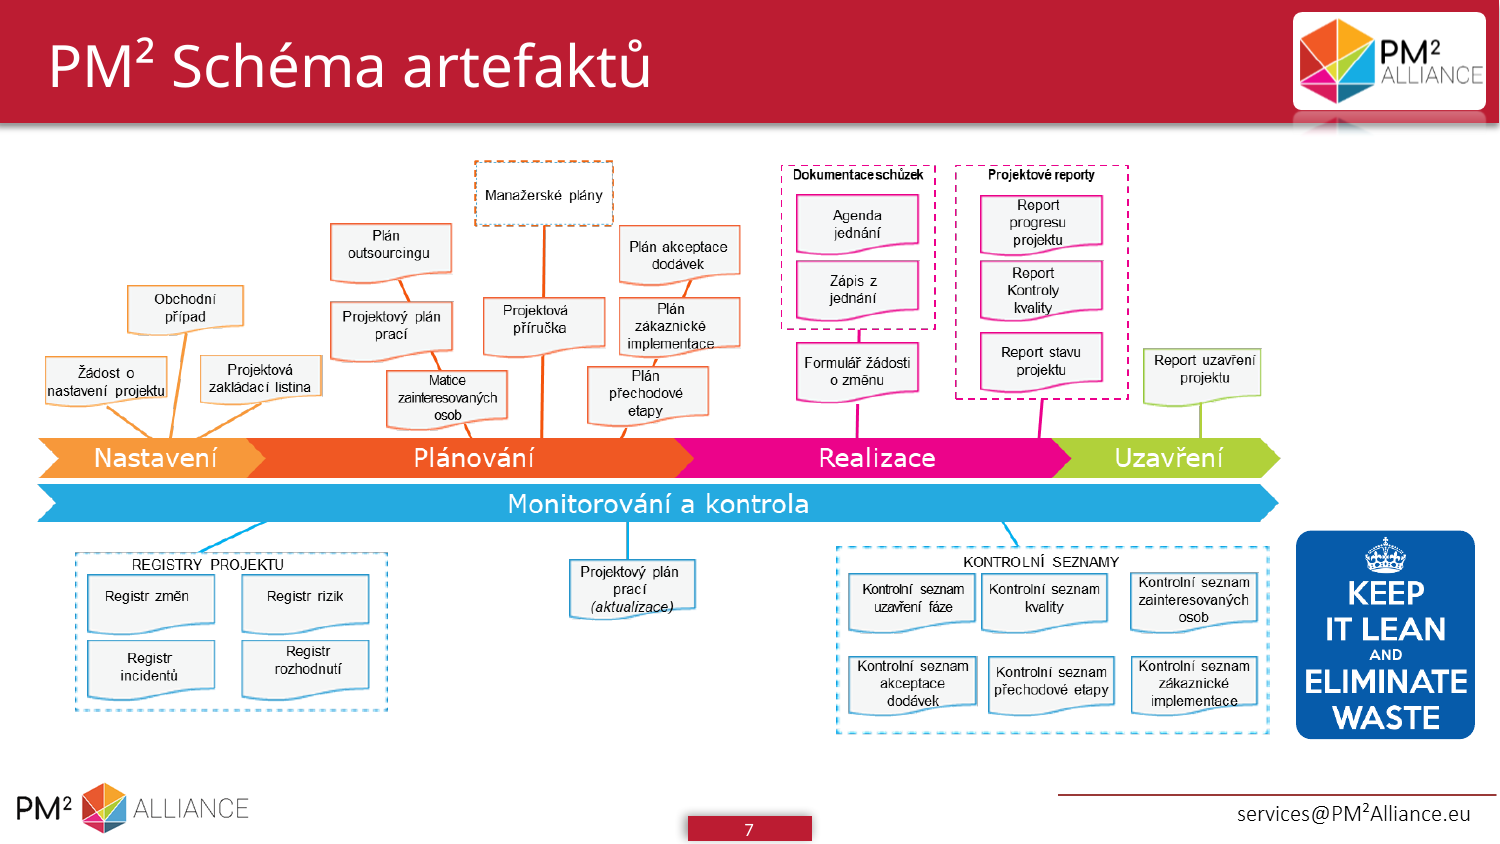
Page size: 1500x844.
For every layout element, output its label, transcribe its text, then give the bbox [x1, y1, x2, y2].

picture [0, 0, 1500, 841]
text_box PM² Schéma artefaktů [33, 21, 718, 107]
